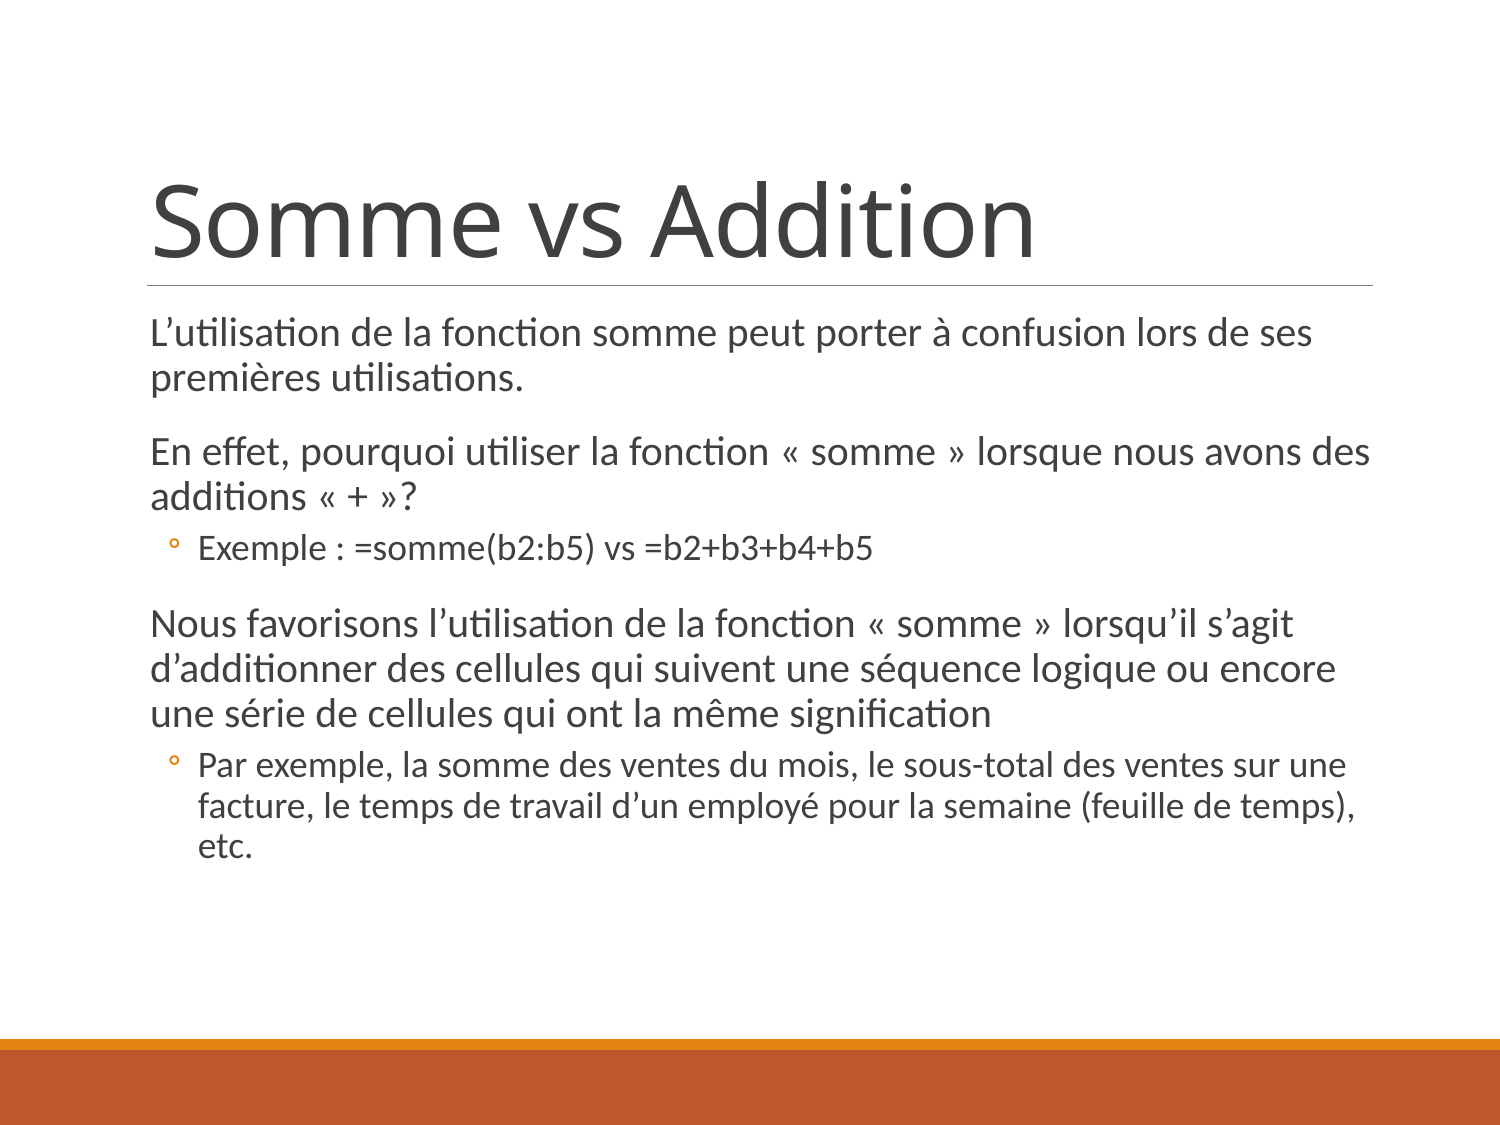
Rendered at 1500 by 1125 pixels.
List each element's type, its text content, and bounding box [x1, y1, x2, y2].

list L’utilisation de la fonction somme peut porter à confusion lors de ses premières utilisations. En effet, pourquoi utiliser la fonction « somme » lorsque nous avons des additions « + »? Exemple : =somme(b2:b5) vs =b2+b3+b4+b5 Nous favorisons l’utilisation de la fonction « somme » lorsqu’il s’agit d’additionner des cellules qui suivent une séquence logique ou encore une série de cellules qui ont la même signification Par exemple, la somme des ventes du mois, le sous-total des ventes sur une facture, le temps de travail d’un employé pour la semaine (feuille de temps), etc. [135, 302, 1373, 963]
title Somme vs Addition [135, 47, 1373, 285]
